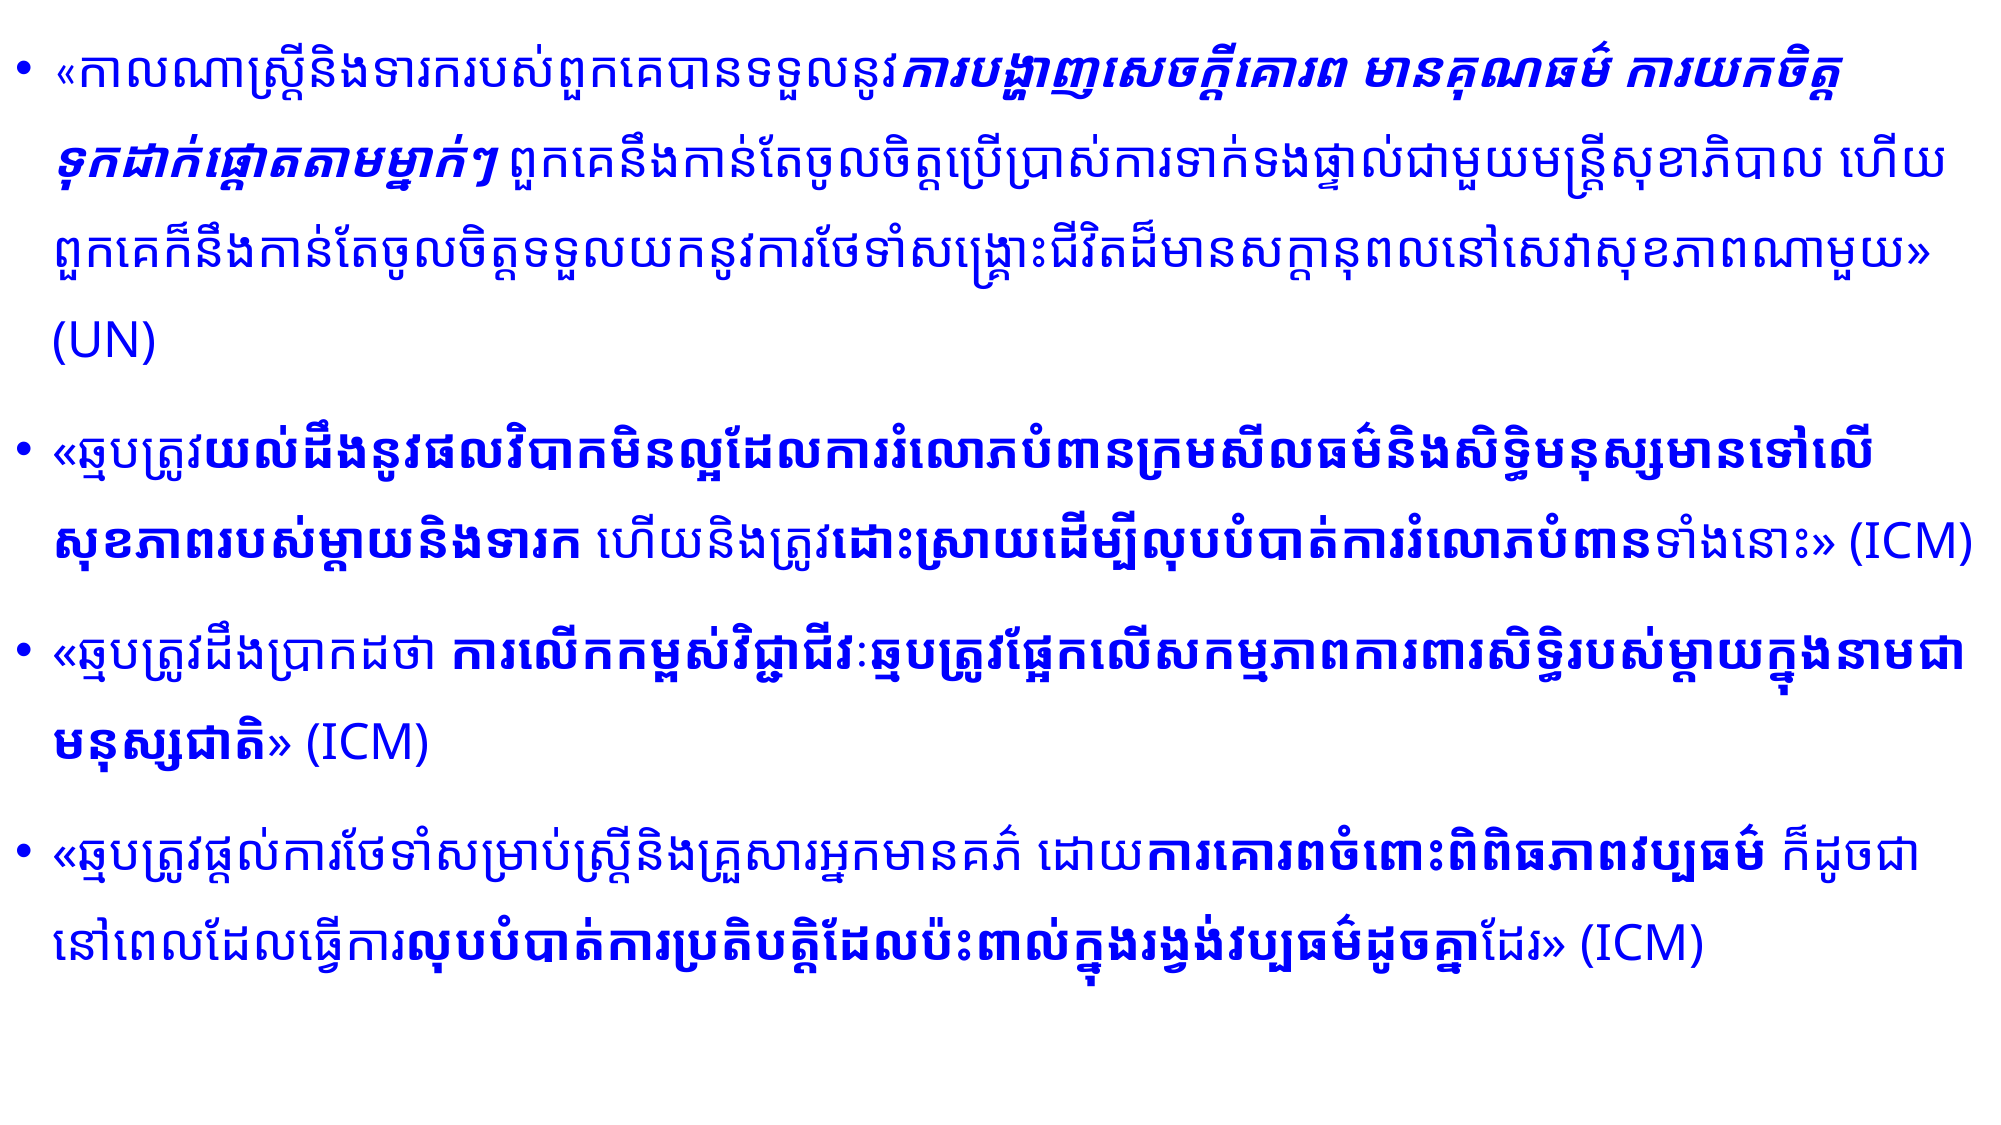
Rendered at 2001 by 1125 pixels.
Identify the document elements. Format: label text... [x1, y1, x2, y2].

list «កាលណាស្ត្រីនិងទារករបស់ពួកគេបានទទួលនូវការបង្ហាញសេចក្តីគោរព មានគុណធម៌ ការយកចិត្តទុកដាក់ផ្តោតតាមម្នាក់ៗ ពួកគេនឹងកាន់តែចូលចិត្តប្រើប្រាស់ការទាក់ទងផ្ទាល់ជាមួយមន្ត្រីសុខាភិបាល ហើយពួកគេក៏នឹងកាន់តែចូលចិត្តទទួលយកនូវការថែទាំសង្គ្រោះជីវិតដ៏មានសក្តានុពលនៅសេវាសុខភាពណាមួយ» (UN) «ឆ្មបត្រូវយល់ដឹងនូវផលវិបាកមិនល្អដែលការរំលោភបំពានក្រមសីលធម៌និងសិទ្ធិមនុស្សមានទៅលើសុខភាពរបស់ម្តាយនិងទារក ហើយនិងត្រូវដោះស្រាយដើម្បីលុបបំបាត់ការរំលោភបំពានទាំងនោះ» (ICM) «ឆ្មបត្រូវដឹងប្រាកដថា ការលើកកម្ពស់វិជ្ជាជីវៈឆ្មបត្រូវផ្អែកលើសកម្មភាពការពារសិទ្ធិរបស់ម្តាយក្នុងនាមជាមនុស្សជាតិ» (ICM) «ឆ្មបត្រូវផ្តល់ការថែទាំសម្រាប់ស្ត្រីនិងគ្រួសារអ្នកមានគភ៌ ដោយការគោរពចំពោះពិពិធភាពវប្បធម៌ ក៏ដូចជានៅពេលដែលធ្វើការលុបបំបាត់ការប្រតិបត្តិដែលប៉ះពាល់ក្នុងរង្វង់វប្បធម៌ដូចគ្នាដែរ» (ICM) [0, 0, 2000, 1107]
